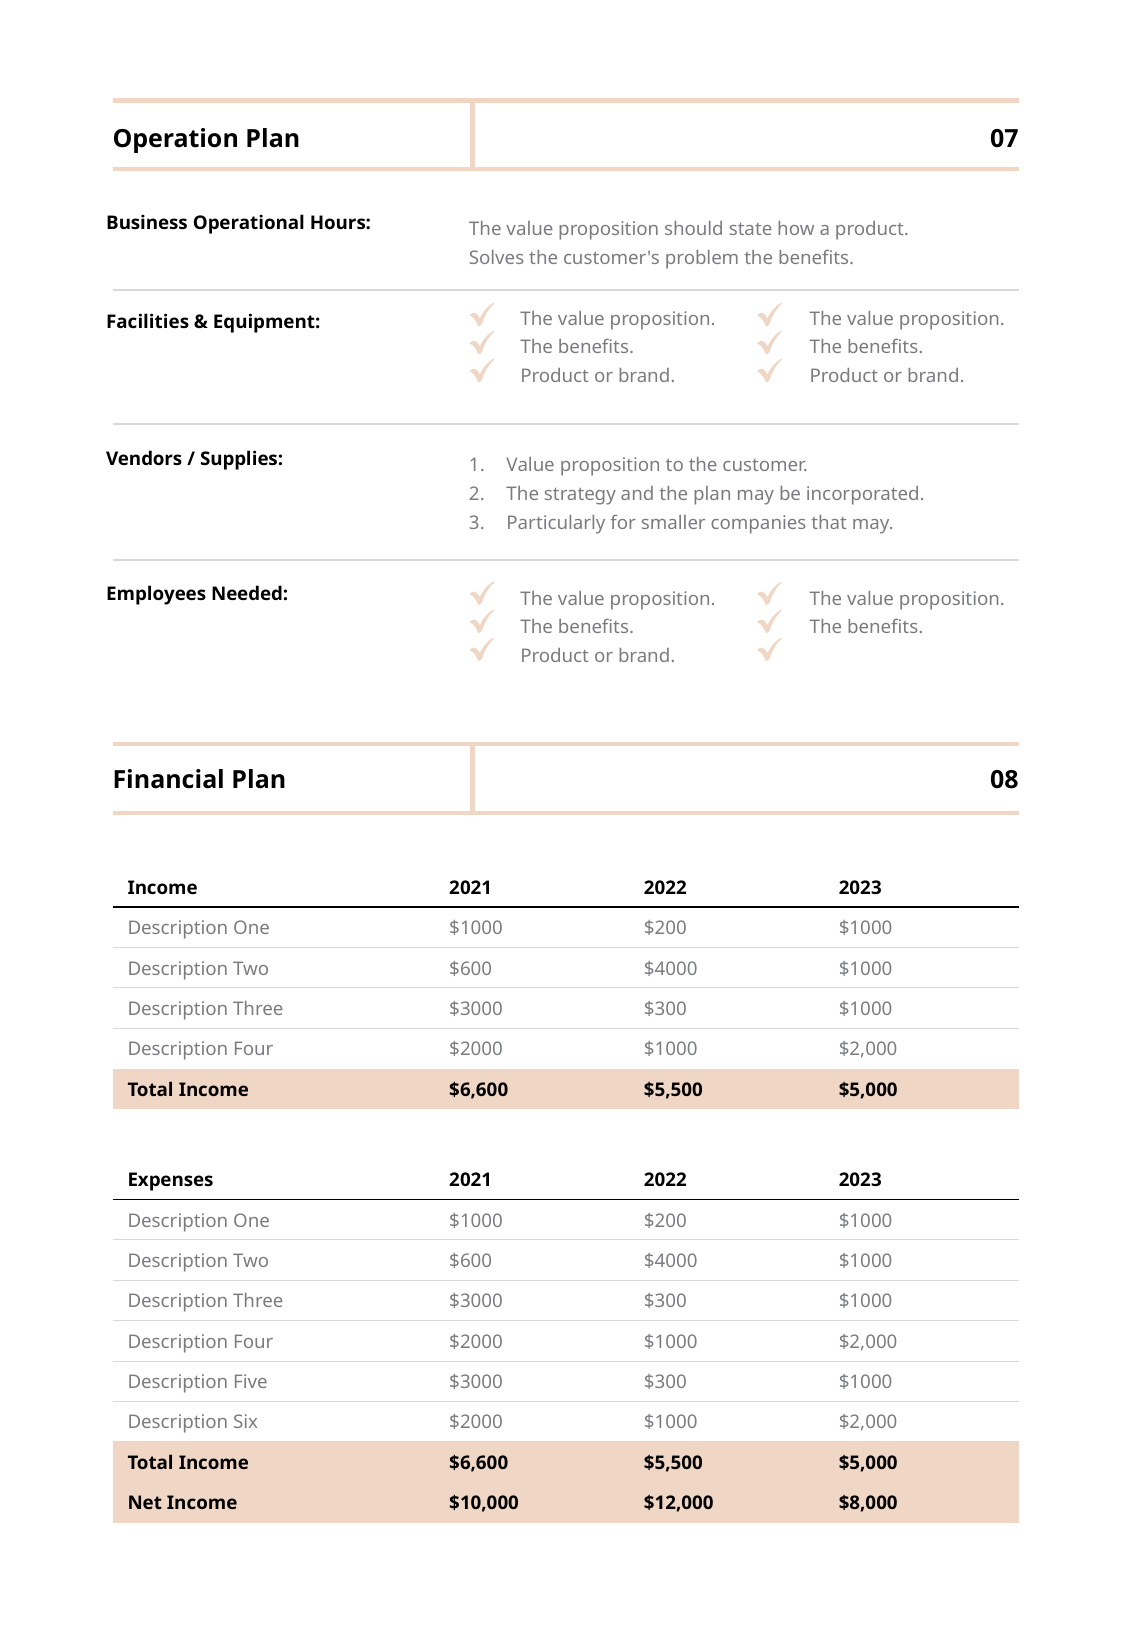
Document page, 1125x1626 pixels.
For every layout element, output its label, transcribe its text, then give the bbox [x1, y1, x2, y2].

table_header 2022 [629, 867, 824, 906]
table_cell $600 [434, 948, 629, 987]
table_cell $5,500 [629, 1069, 824, 1109]
text_box Value proposition to the customer. The strategy and the plan may be incorporated. Particularly for smaller companies that may. [468, 446, 1019, 534]
text_box Financial Plan [112, 763, 420, 794]
table_cell $200 [629, 908, 824, 947]
table_cell Description Four [113, 1029, 434, 1069]
table_cell Net Income [113, 1482, 434, 1523]
table_cell $6,600 [434, 1069, 629, 1109]
text_box The value proposition. The benefits. Product or brand. [520, 580, 732, 667]
table_header 2022 [629, 1159, 824, 1199]
table_cell $1000 [824, 948, 1019, 987]
text_box The value proposition. The benefits. [809, 580, 1021, 638]
table_cell $4000 [629, 948, 824, 987]
table_cell $2,000 [824, 1029, 1019, 1069]
table_cell $3000 [434, 988, 629, 1028]
table_cell $1000 [434, 1200, 629, 1239]
table_header 2023 [824, 1159, 1019, 1199]
table_cell $2,000 [824, 1321, 1019, 1361]
table_header Expenses [113, 1159, 434, 1199]
table_cell $2000 [434, 1321, 629, 1361]
table_cell Description Four [113, 1321, 434, 1361]
text_box [757, 581, 783, 605]
table_header Income [113, 867, 434, 906]
table_cell $1000 [824, 1240, 1019, 1280]
table_cell $2000 [434, 1402, 629, 1441]
text_box Employees Needed: [106, 581, 414, 605]
table_cell $1000 [824, 1200, 1019, 1239]
text_box [469, 303, 495, 327]
table_cell Total Income [113, 1069, 434, 1109]
text_box The value proposition. The benefits. Product or brand. [809, 300, 1021, 387]
table_cell Description Five [113, 1362, 434, 1401]
text_box [757, 331, 783, 355]
text_box [469, 581, 495, 605]
table_cell $5,000 [824, 1442, 1019, 1482]
text_box 07 [875, 121, 1019, 153]
table_cell $300 [629, 1362, 824, 1401]
text_box 08 [875, 763, 1019, 794]
table_cell $1000 [824, 908, 1019, 947]
text_box Operation Plan [112, 121, 420, 153]
table_cell $5,500 [629, 1442, 824, 1482]
table_cell $200 [629, 1200, 824, 1239]
table_cell $2,000 [824, 1402, 1019, 1441]
text_box Vendors / Supplies: [106, 446, 414, 470]
table_cell Description Two [113, 1240, 434, 1280]
text_box [757, 303, 783, 327]
table_cell $1000 [629, 1402, 824, 1441]
text_box [469, 609, 495, 633]
table_cell Description Three [113, 1281, 434, 1320]
table_cell $3000 [434, 1281, 629, 1320]
table_header 2023 [824, 867, 1019, 906]
table_cell Total Income [113, 1442, 434, 1482]
text_box [469, 637, 495, 661]
table_cell $4000 [629, 1240, 824, 1280]
text_box Facilities & Equipment: [106, 309, 414, 333]
table_cell $300 [629, 1281, 824, 1320]
table_cell $600 [434, 1240, 629, 1280]
table_cell Description Two [113, 948, 434, 987]
table_cell $1000 [629, 1029, 824, 1069]
text_box Business Operational Hours: [106, 210, 414, 234]
table_header 2021 [434, 867, 629, 906]
table_cell $2000 [434, 1029, 629, 1069]
table_header 2021 [434, 1159, 629, 1199]
table_cell $5,000 [824, 1069, 1019, 1109]
text_box The value proposition should state how a product. Solves the customer's problem the benefits. [468, 210, 1019, 268]
table_cell $12,000 [629, 1482, 824, 1523]
table_cell $6,600 [434, 1442, 629, 1482]
table_cell $10,000 [434, 1482, 629, 1523]
table_cell $300 [629, 988, 824, 1028]
text_box [469, 358, 495, 383]
table_cell Description Six [113, 1402, 434, 1441]
table_cell $1000 [824, 988, 1019, 1028]
table_cell $1000 [434, 908, 629, 947]
table_cell Description One [113, 1200, 434, 1239]
table_cell $8,000 [824, 1482, 1019, 1523]
table_cell Description Three [113, 988, 434, 1028]
table_cell $1000 [629, 1321, 824, 1361]
text_box [469, 331, 495, 355]
text_box [757, 358, 783, 383]
table_cell $1000 [824, 1362, 1019, 1401]
table_cell $1000 [824, 1281, 1019, 1320]
text_box [757, 637, 783, 661]
text_box [757, 609, 783, 633]
table_cell Description One [113, 908, 434, 947]
text_box The value proposition. The benefits. Product or brand. [520, 300, 732, 387]
table_cell $3000 [434, 1362, 629, 1401]
